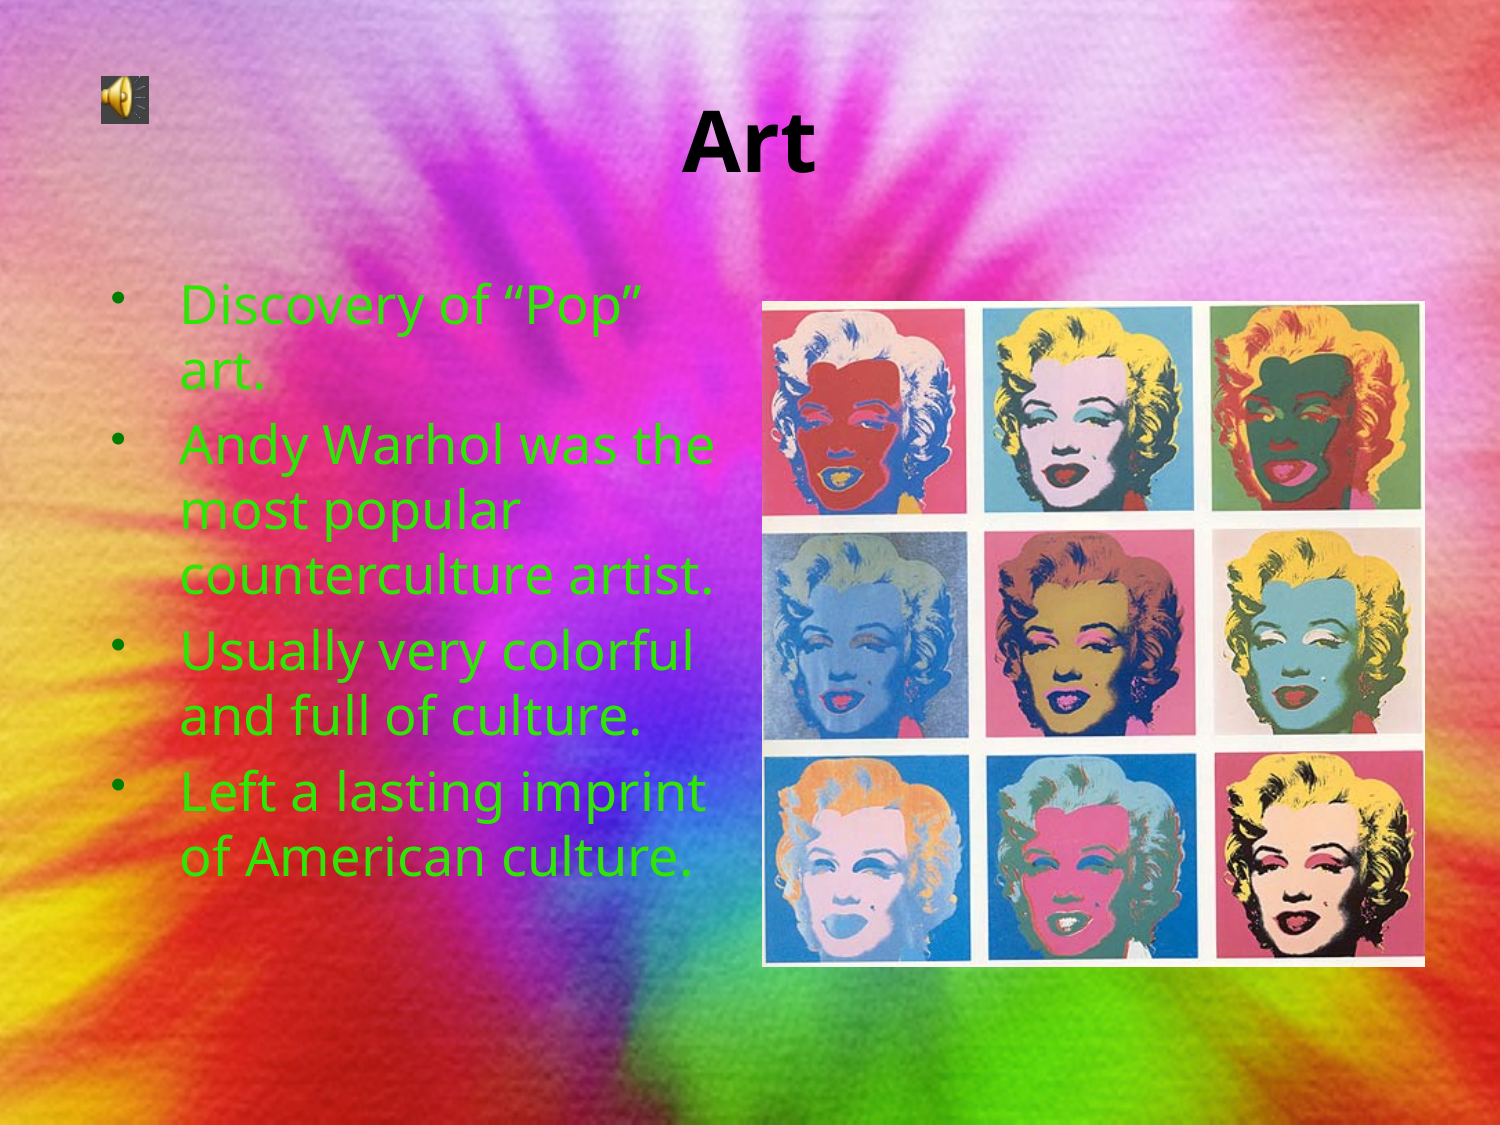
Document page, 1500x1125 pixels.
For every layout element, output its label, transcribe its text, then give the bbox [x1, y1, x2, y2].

list Discovery of “Pop” art. Andy Warhol was the most popular counterculture artist. Usually very colorful and full of culture. Left a lasting imprint of American culture. [74, 262, 738, 1006]
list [762, 300, 1426, 967]
title Art [75, 45, 1425, 233]
picture [0, 0, 1500, 1125]
